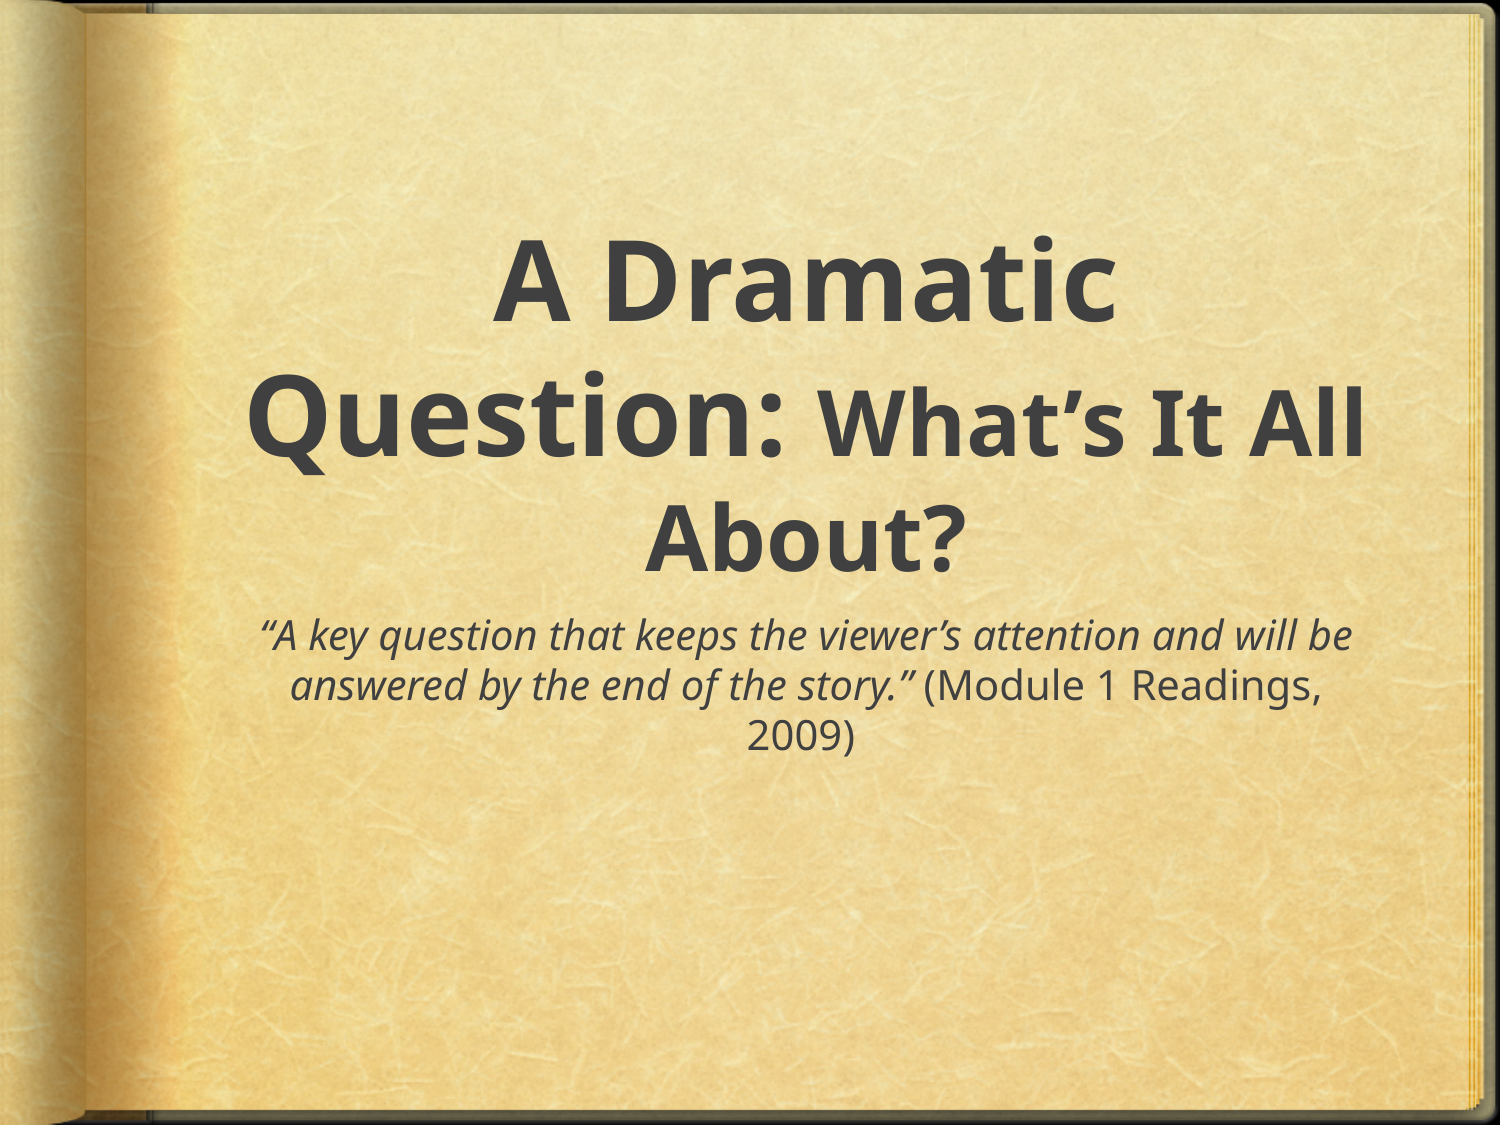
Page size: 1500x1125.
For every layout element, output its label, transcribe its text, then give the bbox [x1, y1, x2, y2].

picture [0, 0, 1500, 1125]
list “A key question that keeps the viewer’s attention and will be answered by the end of the story.” (Module 1 Readings, 2009) [225, 601, 1388, 890]
title A Dramatic Question: What’s It All About? [225, 293, 1388, 597]
